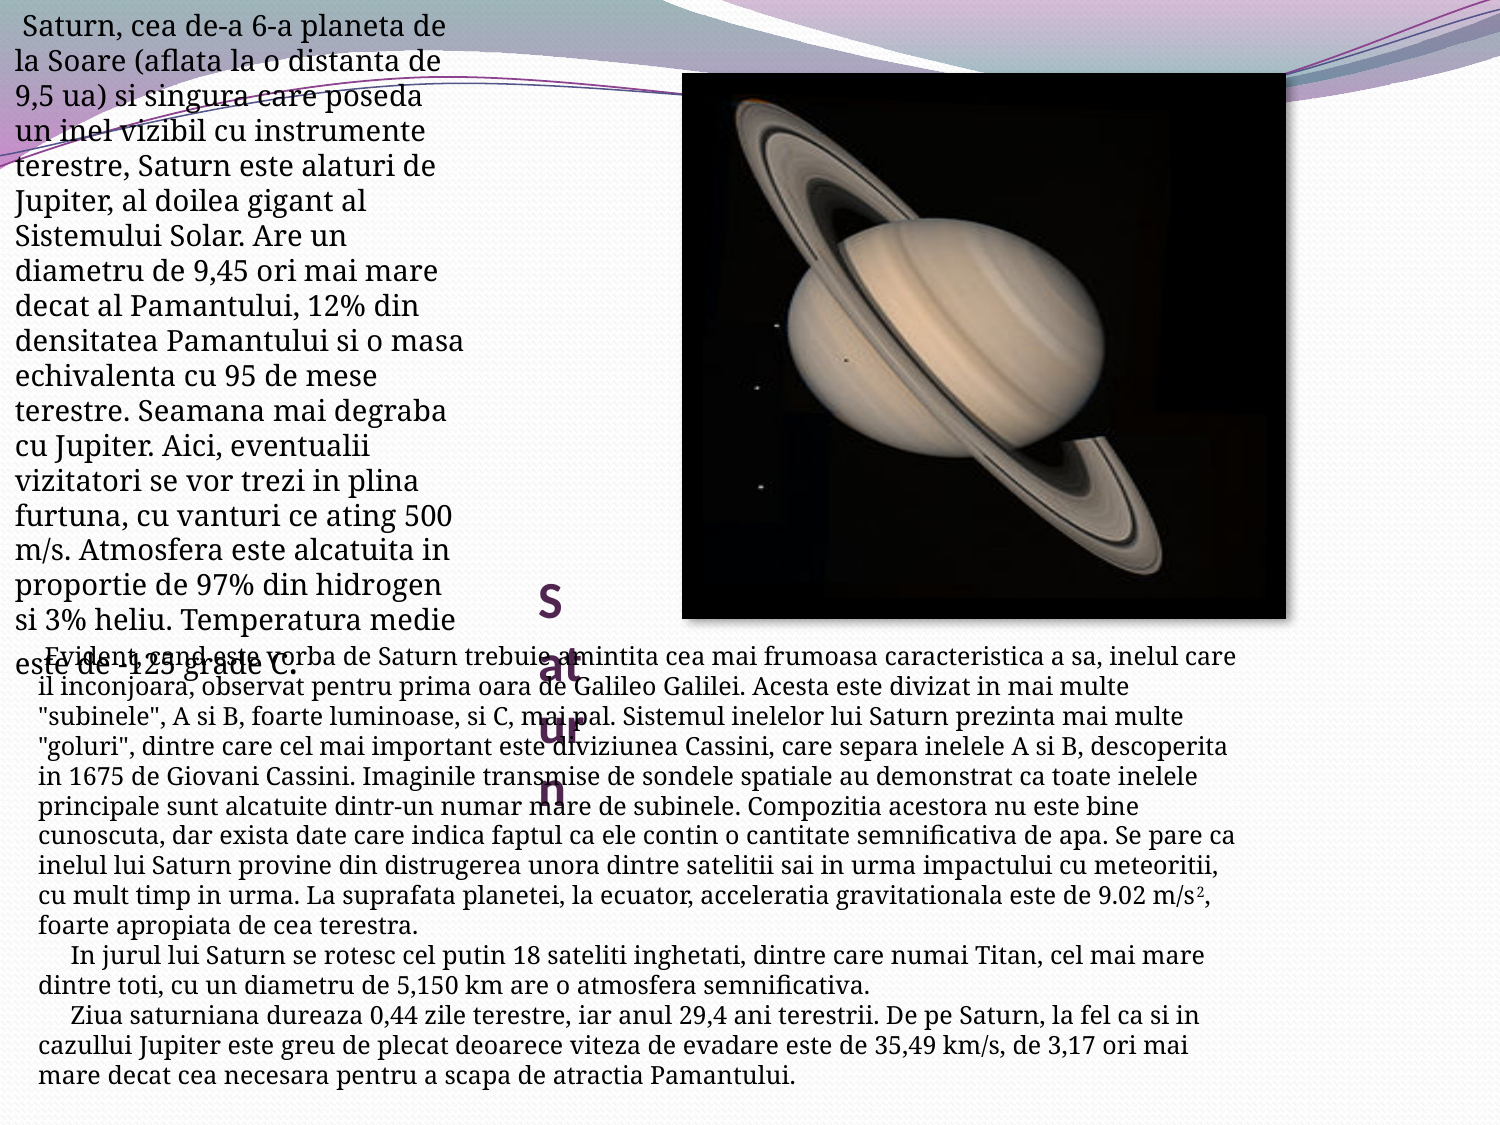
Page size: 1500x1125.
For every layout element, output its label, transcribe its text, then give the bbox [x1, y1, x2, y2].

text_box Saturn, cea de-a 6-a planeta de la Soare (aflata la o distanta de 9,5 ua) si singura care poseda un inel vizibil cu instrumente terestre, Saturn este alaturi de Jupiter, al doilea gigant al Sistemului Solar. Are un diametru de 9,45 ori mai mare decat al Pamantului, 12% din densitatea Pamantului si o masa echivalenta cu 95 de mese terestre. Seamana mai degraba cu Jupiter. Aici, eventualii vizitatori se vor trezi in plina furtuna, cu vanturi ce ating 500 m/s. Atmosfera este alcatuita in proportie de 97% din hidrogen si 3% heliu. Temperatura medie este de -125 grade C. [0, 0, 481, 689]
picture [702, 93, 1266, 598]
title Saturn [538, 503, 587, 632]
text_box Evident, cand este vorba de Saturn trebuie amintita cea mai frumoasa caracteristica a sa, inelul care il inconjoara, observat pentru prima oara de Galileo Galilei. Acesta este divizat in mai multe "subinele", A si B, foarte luminoase, si C, mai pal. Sistemul inelelor lui Saturn prezinta mai multe "goluri", dintre care cel mai important este diviziunea Cassini, care separa inelele A si B, descoperita in 1675 de Giovani Cassini. Imaginile transmise de sondele spatiale au demonstrat ca toate inelele principale sunt alcatuite dintr-un numar mare de subinele. Compozitia acestora nu este bine cunoscuta, dar exista date care indica faptul ca ele contin o cantitate semnificativa de apa. Se pare ca inelul lui Saturn provine din distrugerea unora dintre satelitii sai in urma impactului cu meteoritii, cu mult timp in urma. La suprafata planetei, la ecuator, acceleratia gravitationala este de 9.02 m/s2, foarte apropiata de cea terestra. In jurul lui Saturn se rotesc cel putin 18 sateliti inghetati, dintre care numai Titan, cel mai mare dintre toti, cu un diametru de 5,150 km are o atmosfera semnificativa. Ziua saturniana dureaza 0,44 zile terestre, iar anul 29,4 ani terestrii. De pe Saturn, la fel ca si in cazullui Jupiter este greu de plecat deoarece viteza de evadare este de 35,49 km/s, de 3,17 ori mai mare decat cea necesara pentru a scapa de atractia Pamantului. [23, 632, 1254, 1097]
